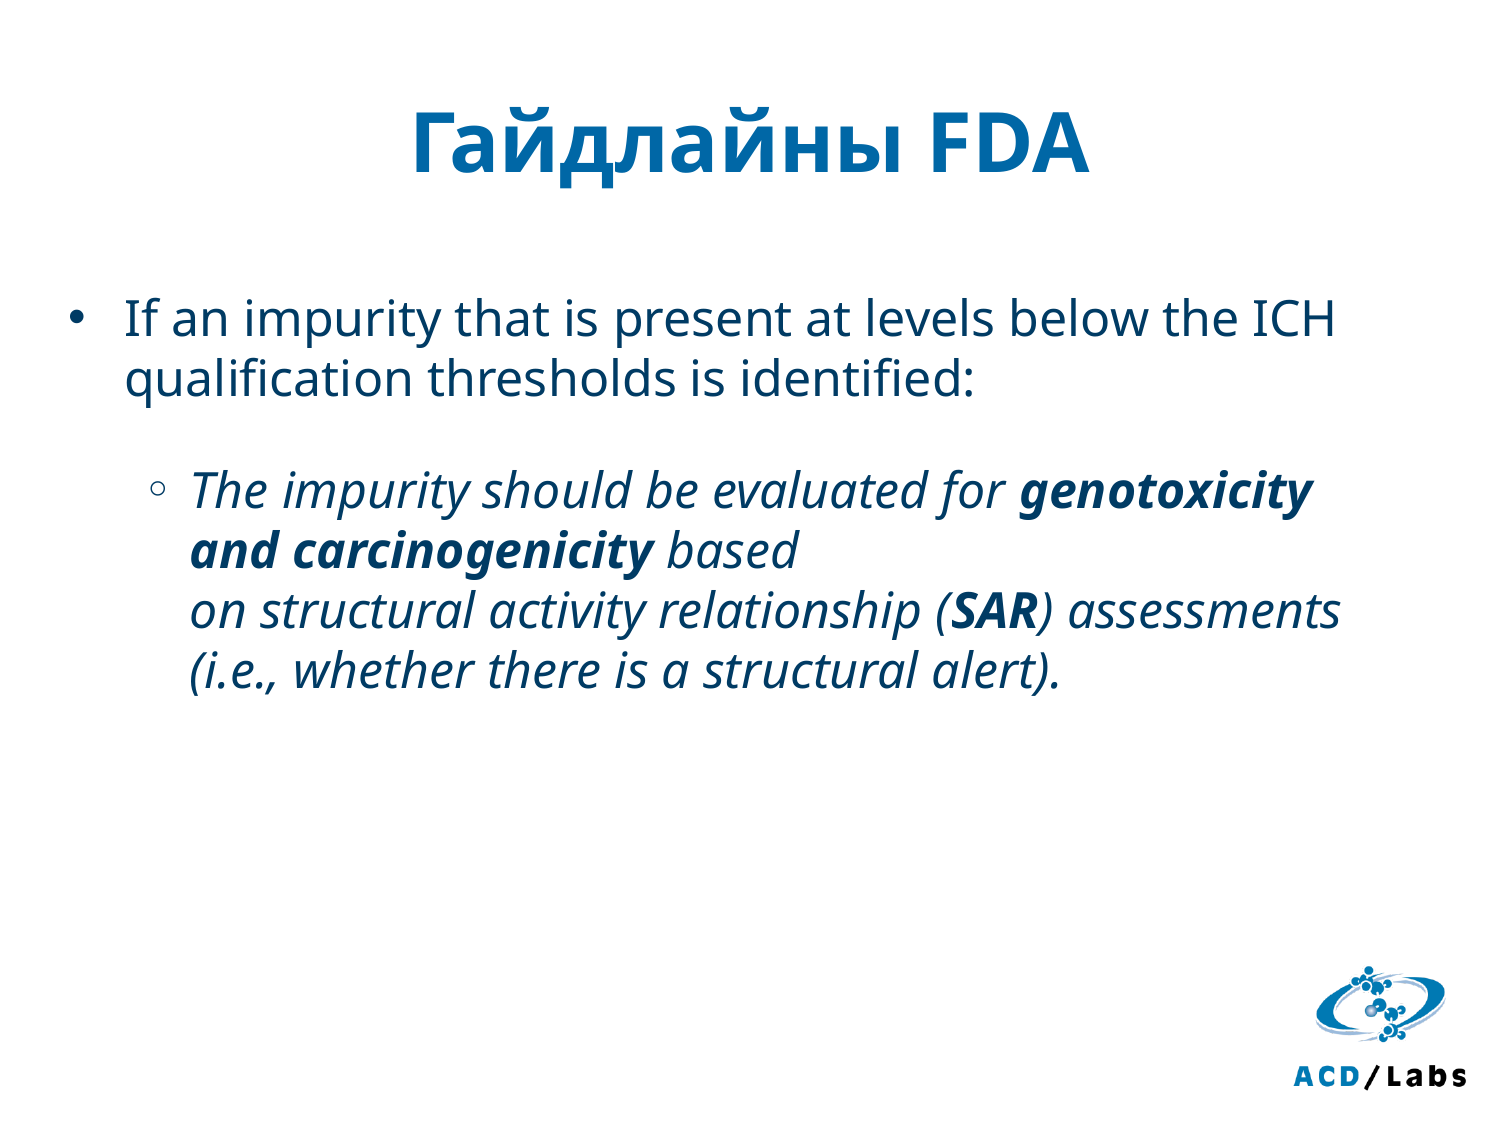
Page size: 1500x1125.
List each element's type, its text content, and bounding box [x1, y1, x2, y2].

picture [1293, 964, 1471, 1101]
title Гайдлайны FDA [74, 44, 1426, 233]
list If an impurity that is present at levels below the ICH qualification thresholds is identified: The impurity should be evaluated for genotoxicity and carcinogenicity based on structural activity relationship (SAR) assessments (i.e., whether there is a structural alert). [52, 278, 1365, 1041]
